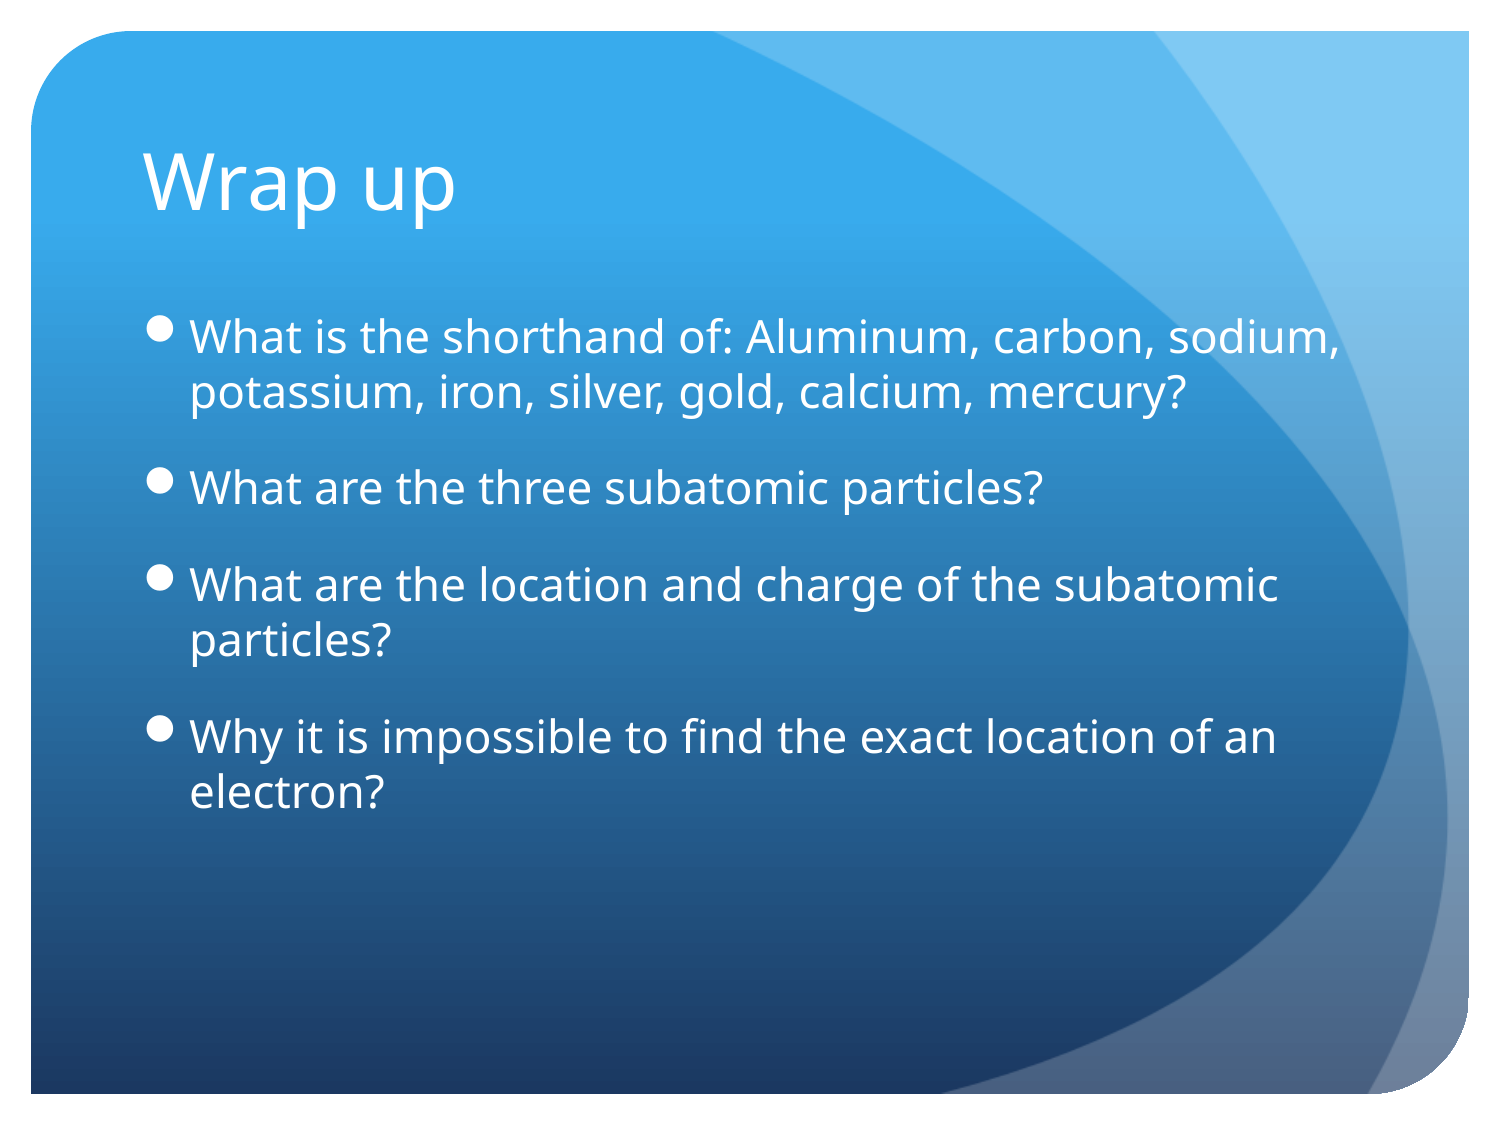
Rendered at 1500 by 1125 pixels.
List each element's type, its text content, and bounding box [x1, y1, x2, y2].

picture [24, 30, 1473, 1094]
title Wrap up [127, 62, 1372, 234]
list What is the shorthand of: Aluminum, carbon, sodium, potassium, iron, silver, gold, calcium, mercury? What are the three subatomic particles? What are the location and charge of the subatomic particles? Why it is impossible to find the exact location of an electron? [127, 299, 1372, 991]
